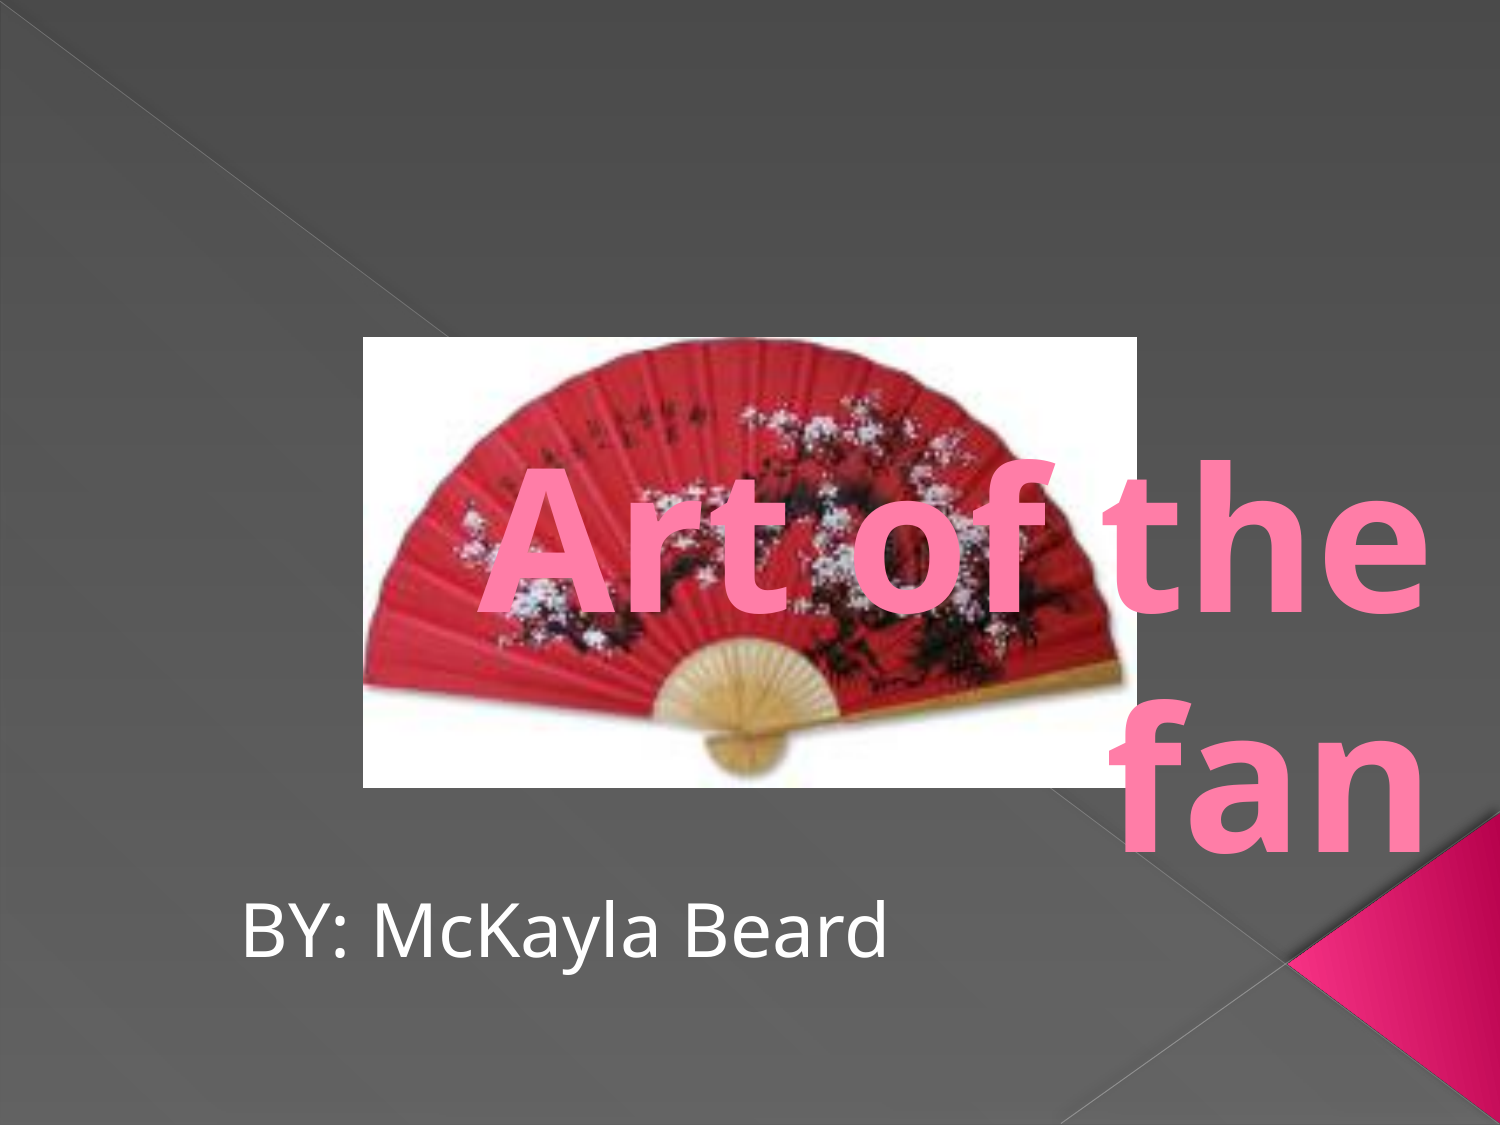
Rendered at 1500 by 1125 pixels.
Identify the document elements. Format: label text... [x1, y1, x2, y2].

picture [363, 337, 1137, 788]
title Art of the fan [37, 362, 1450, 900]
text_box BY: McKayla Beard [225, 874, 1175, 980]
